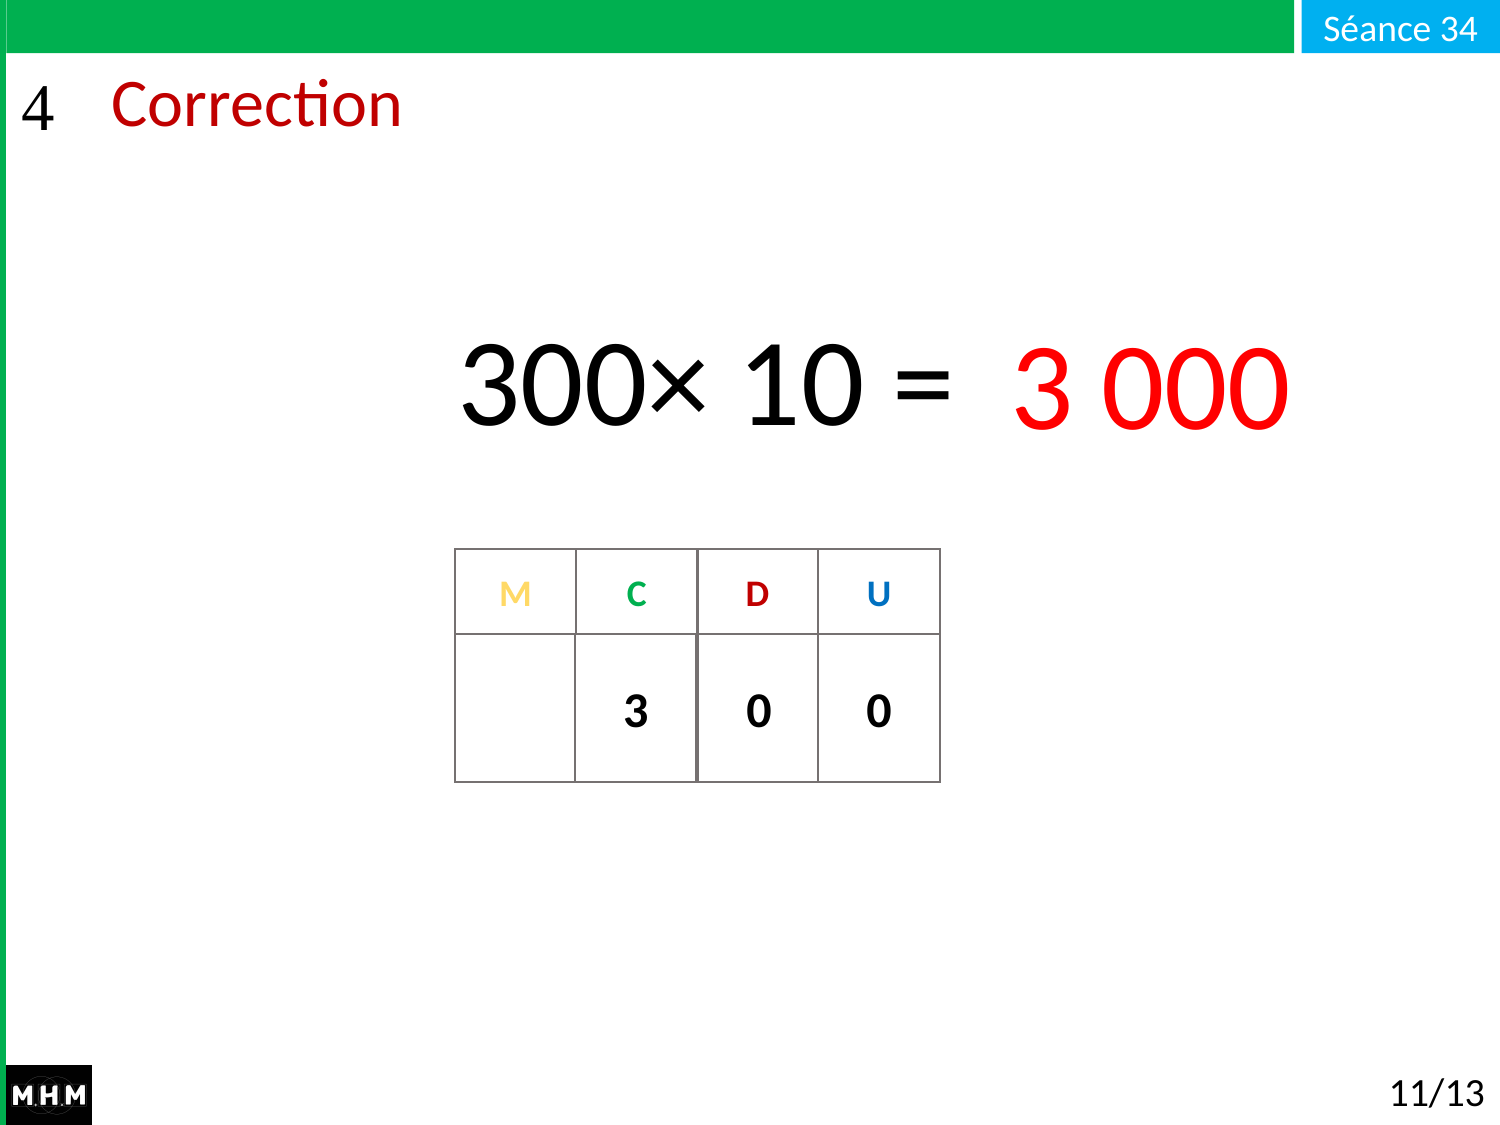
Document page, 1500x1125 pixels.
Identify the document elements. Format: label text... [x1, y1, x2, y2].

text_box [454, 633, 574, 783]
text_box C [577, 548, 699, 633]
picture [6, 1065, 92, 1125]
text_box U [817, 548, 941, 633]
text_box 0 [817, 633, 941, 783]
text_box 3 [574, 633, 697, 783]
text_box 300× 10 = [442, 292, 1243, 458]
text_box 0 [697, 633, 817, 783]
title Correction [96, 60, 1391, 150]
list 11/13 [1373, 1064, 1500, 1125]
text_box D [699, 548, 817, 633]
text_box M [454, 548, 577, 633]
text_box 3 000 [995, 296, 1338, 462]
